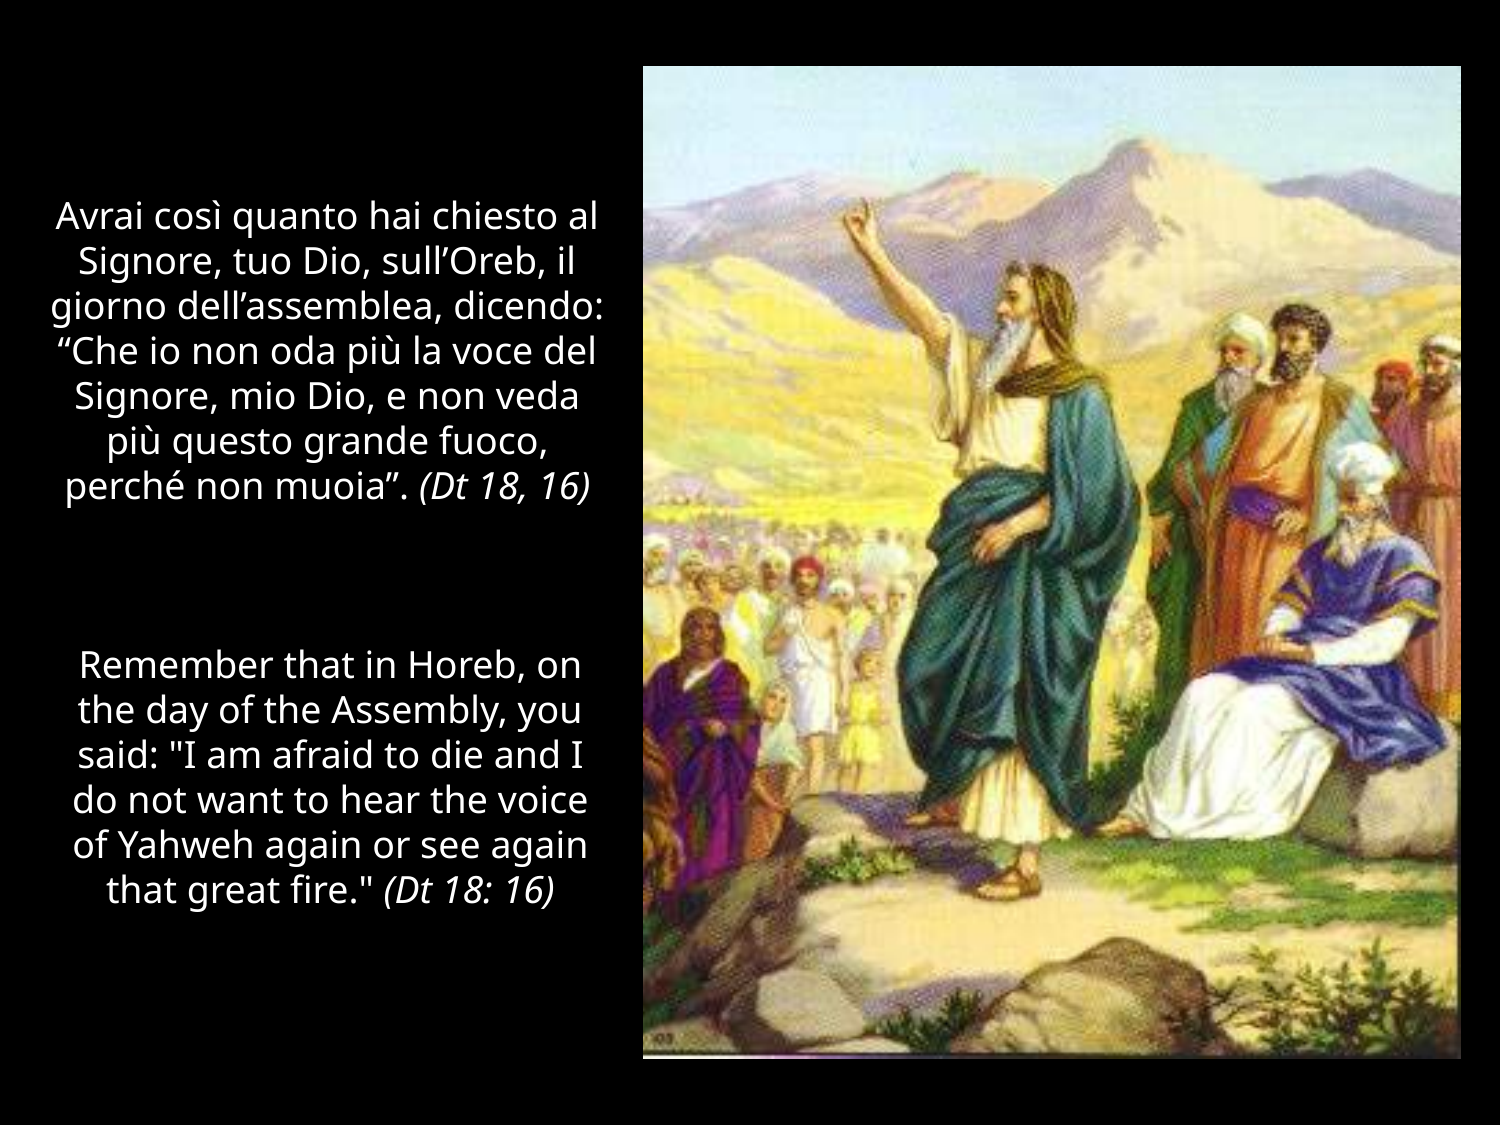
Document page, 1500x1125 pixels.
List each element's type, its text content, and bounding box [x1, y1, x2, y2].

text_box Avrai così quanto hai chiesto al Signore, tuo Dio, sull’Oreb, il giorno dell’assemblea, dicendo: “Che io non oda più la voce del Signore, mio Dio, e non veda più questo grande fuoco, perché non muoia”. (Dt 18, 16) [29, 184, 626, 515]
picture [643, 66, 1461, 1059]
text_box Remember that in Horeb, on the day of the Assembly, you said: "I am afraid to die and I do not want to hear the voice of Yahweh again or see again that great fire." (Dt 18: 16) [41, 633, 621, 918]
